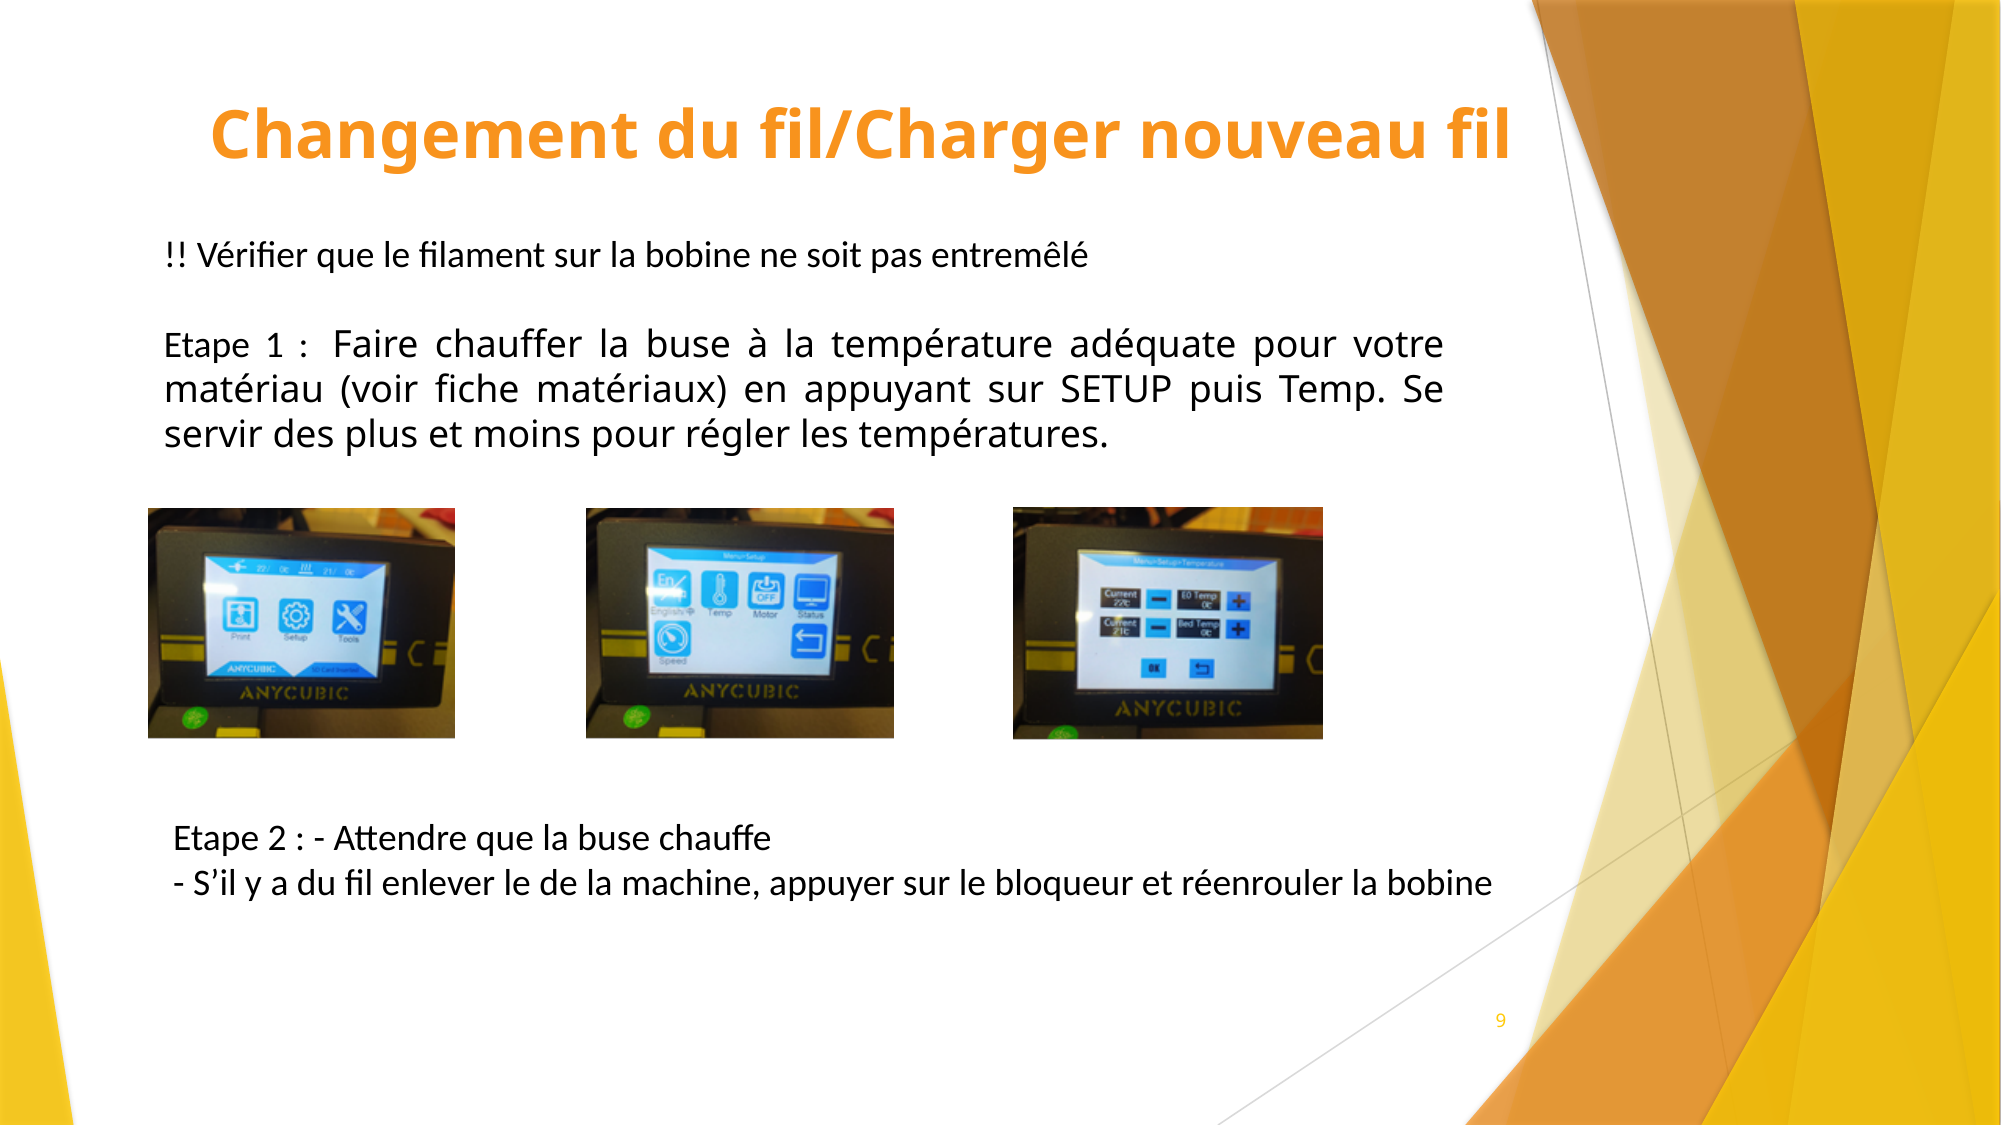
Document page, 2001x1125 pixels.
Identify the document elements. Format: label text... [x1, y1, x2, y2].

picture [148, 508, 456, 741]
text_box Etape 2 : - Attendre que la buse chauffe - S’il y a du fil enlever le de la machine, appuyer sur le bloqueur et réenrouler la bobine [158, 805, 1510, 911]
title Changement du fil/Charger nouveau fil [0, 84, 1716, 303]
text_box !! Vérifier que le filament sur la bobine ne soit pas entremêlé Etape 1 : Faire chauffer la buse à la température adéquate pour votre matériau (voir fiche matériaux) en appuyant sur SETUP puis Temp. Se servir des plus et moins pour régler les températures. [149, 222, 1461, 507]
picture [585, 508, 895, 741]
picture [1012, 507, 1324, 742]
slide_number 9 [1409, 991, 1522, 1051]
